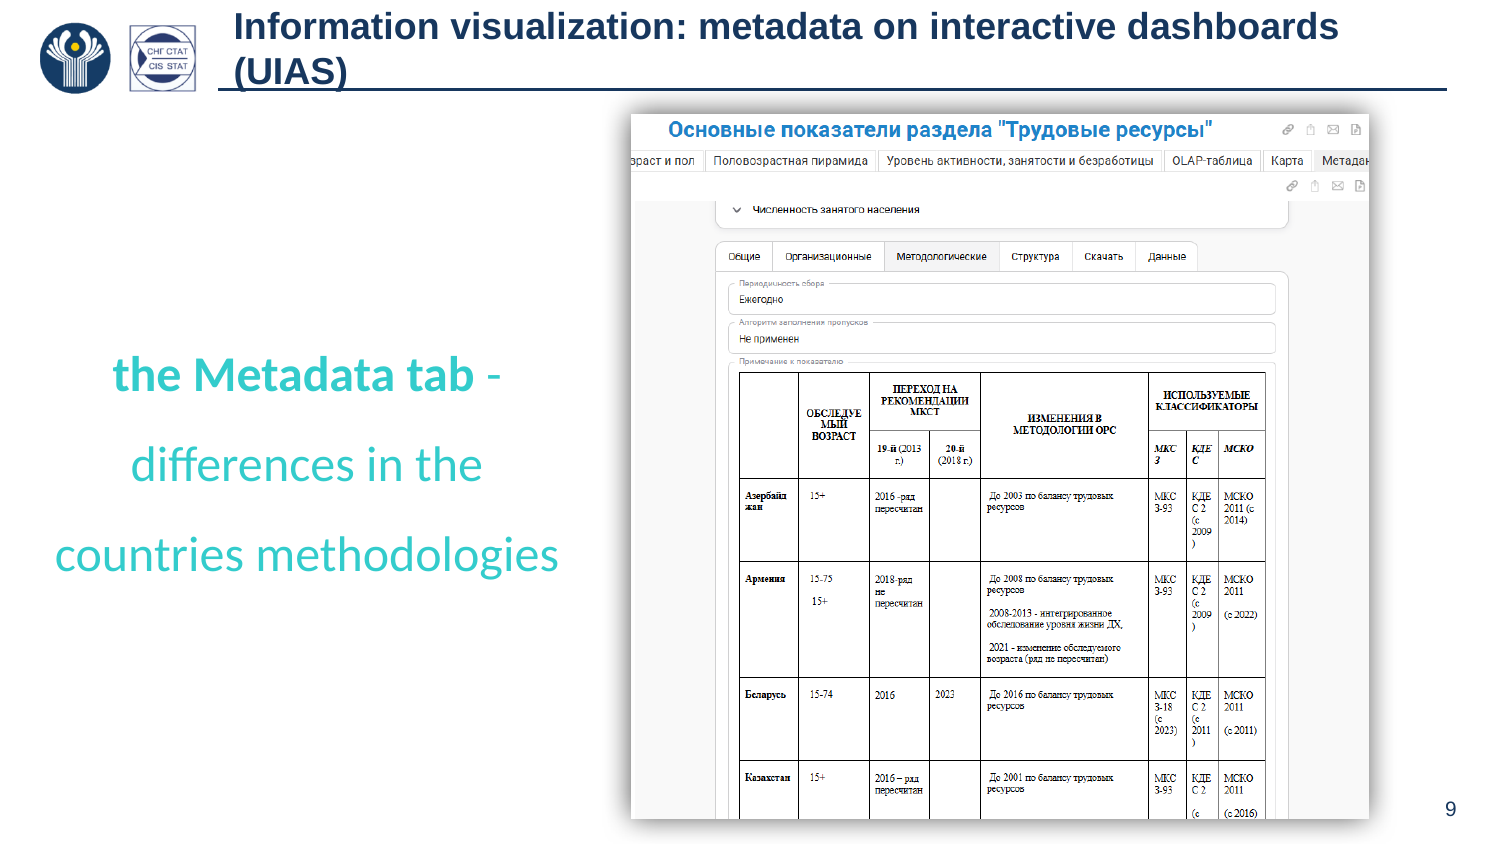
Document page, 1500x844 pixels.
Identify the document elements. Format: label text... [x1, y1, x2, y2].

title Information visualization: metadata on interactive dashboards (UIAS) [218, 24, 1447, 115]
text_box the Metadata tab - differences in the countries methodologies [29, 303, 585, 589]
picture [631, 114, 1370, 820]
picture [0, 0, 296, 190]
